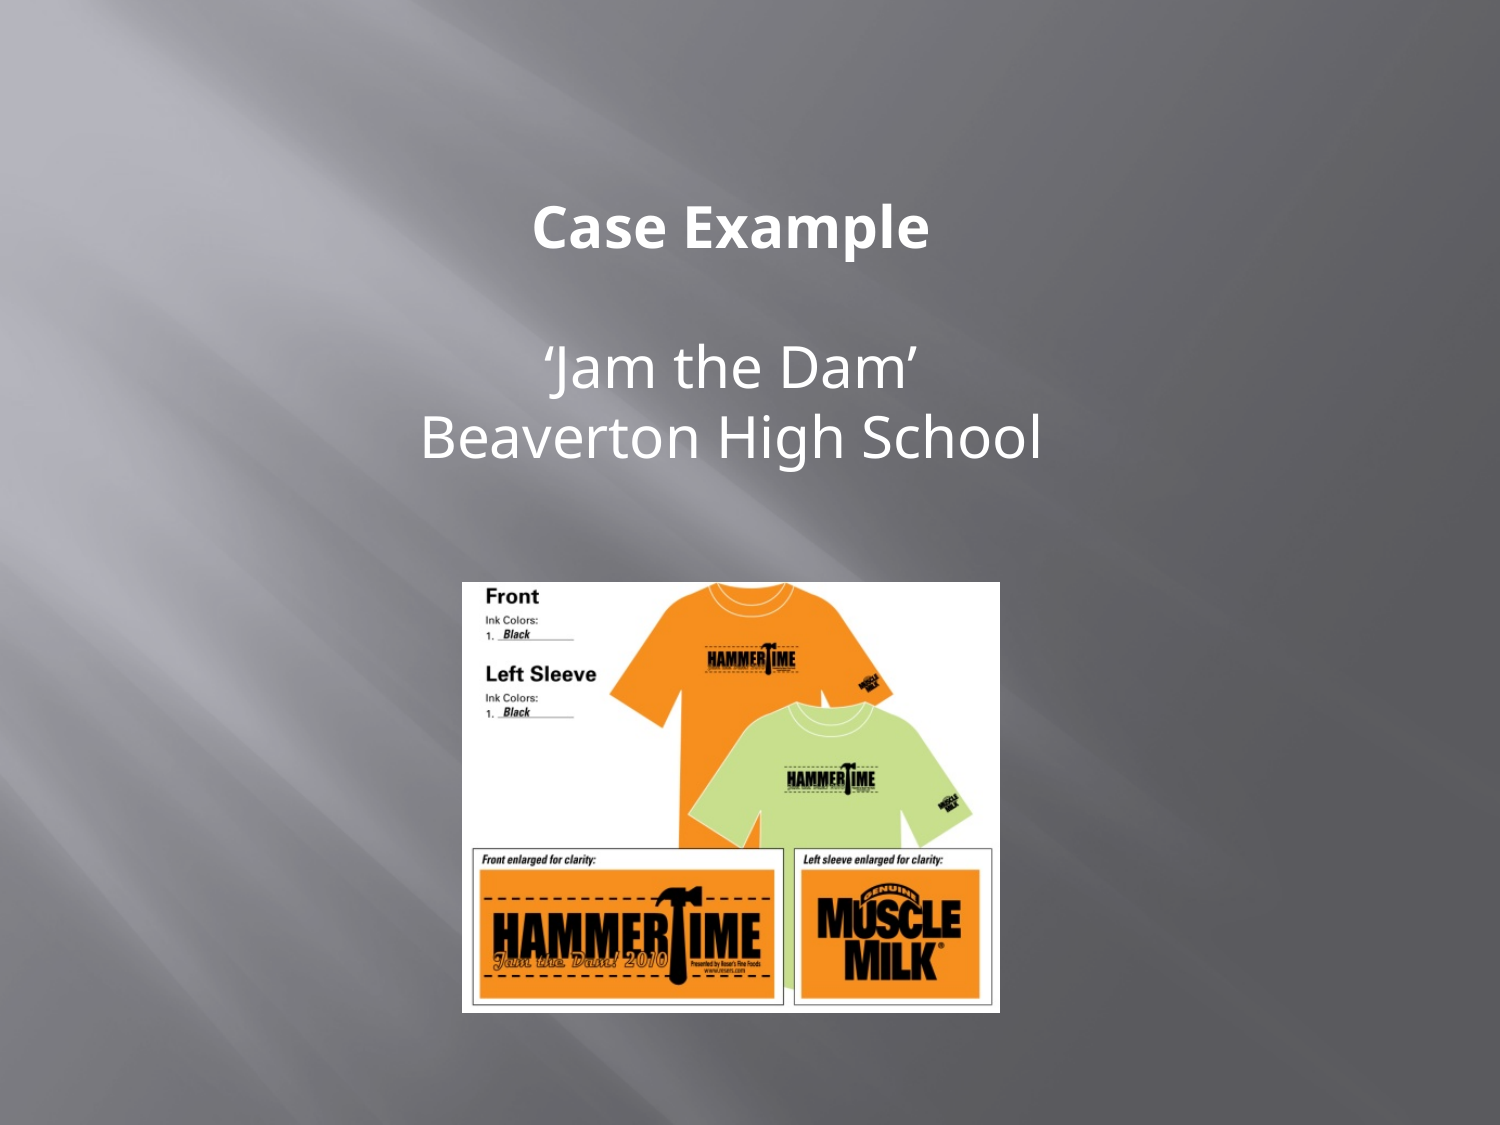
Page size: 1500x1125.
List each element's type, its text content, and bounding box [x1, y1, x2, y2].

text_box Case Example ‘Jam the Dam’ Beaverton High School [62, 112, 1400, 478]
picture [462, 581, 1001, 1013]
